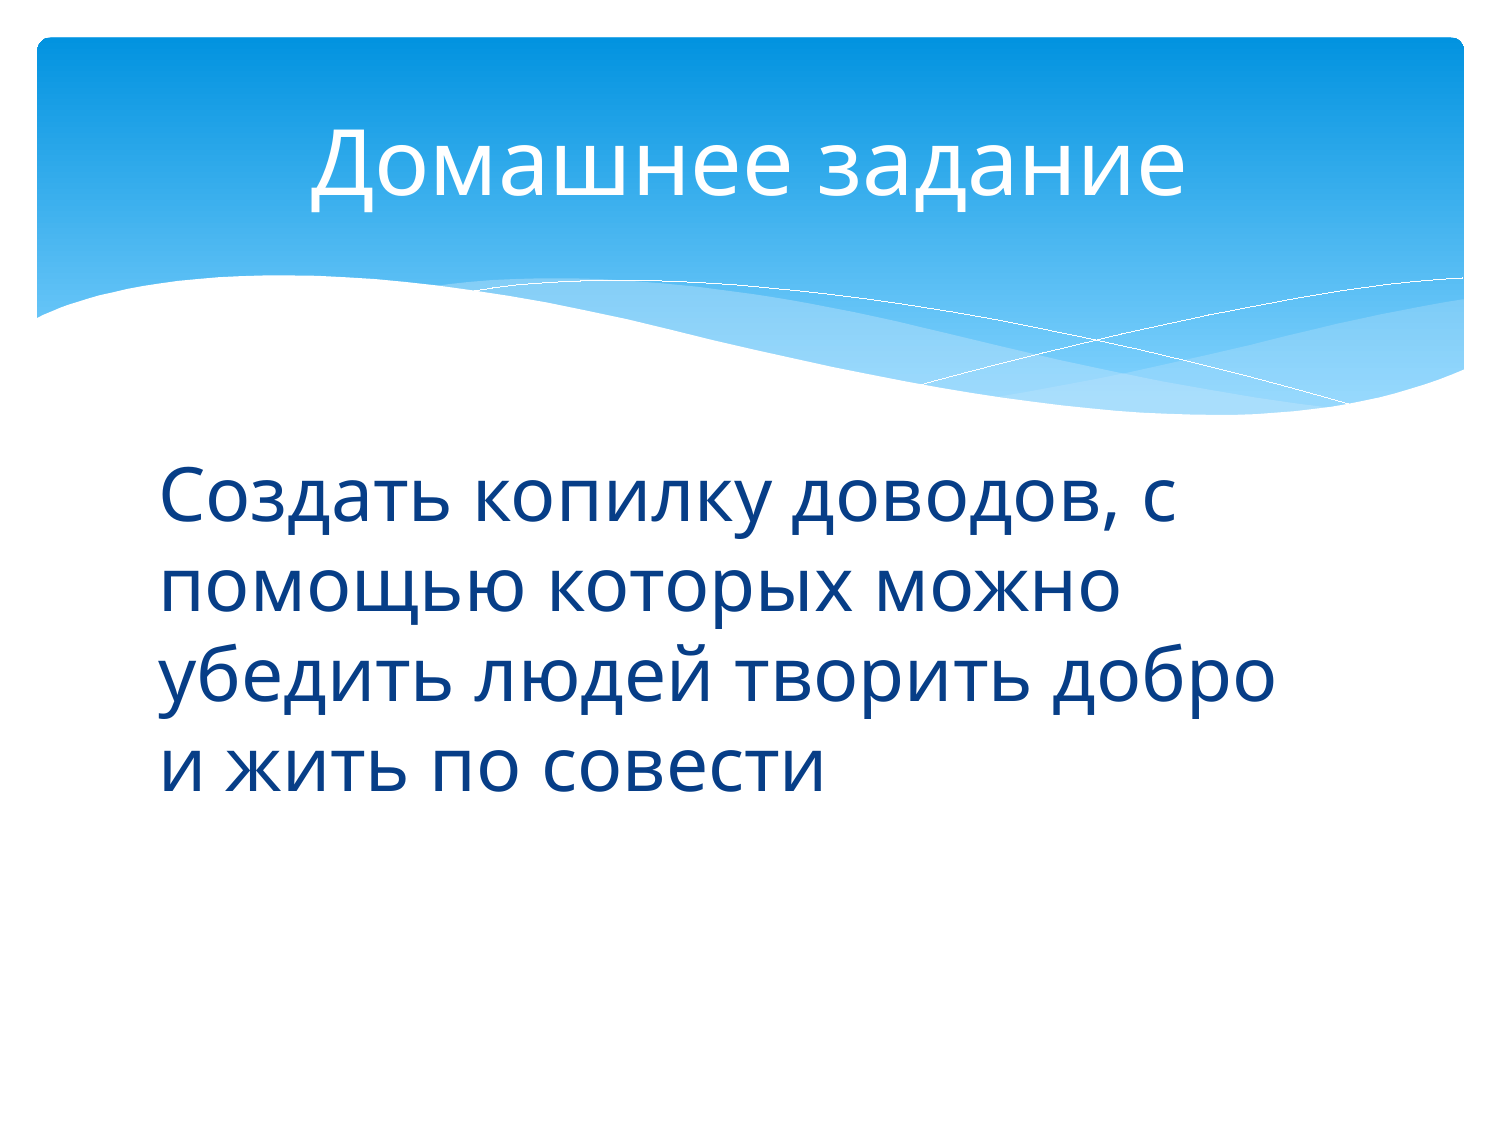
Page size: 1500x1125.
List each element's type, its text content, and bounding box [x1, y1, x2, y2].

list Создать копилку доводов, с помощью которых можно убедить людей творить добро и жить по совести [143, 438, 1359, 1005]
title Домашнее задание [75, 55, 1425, 261]
